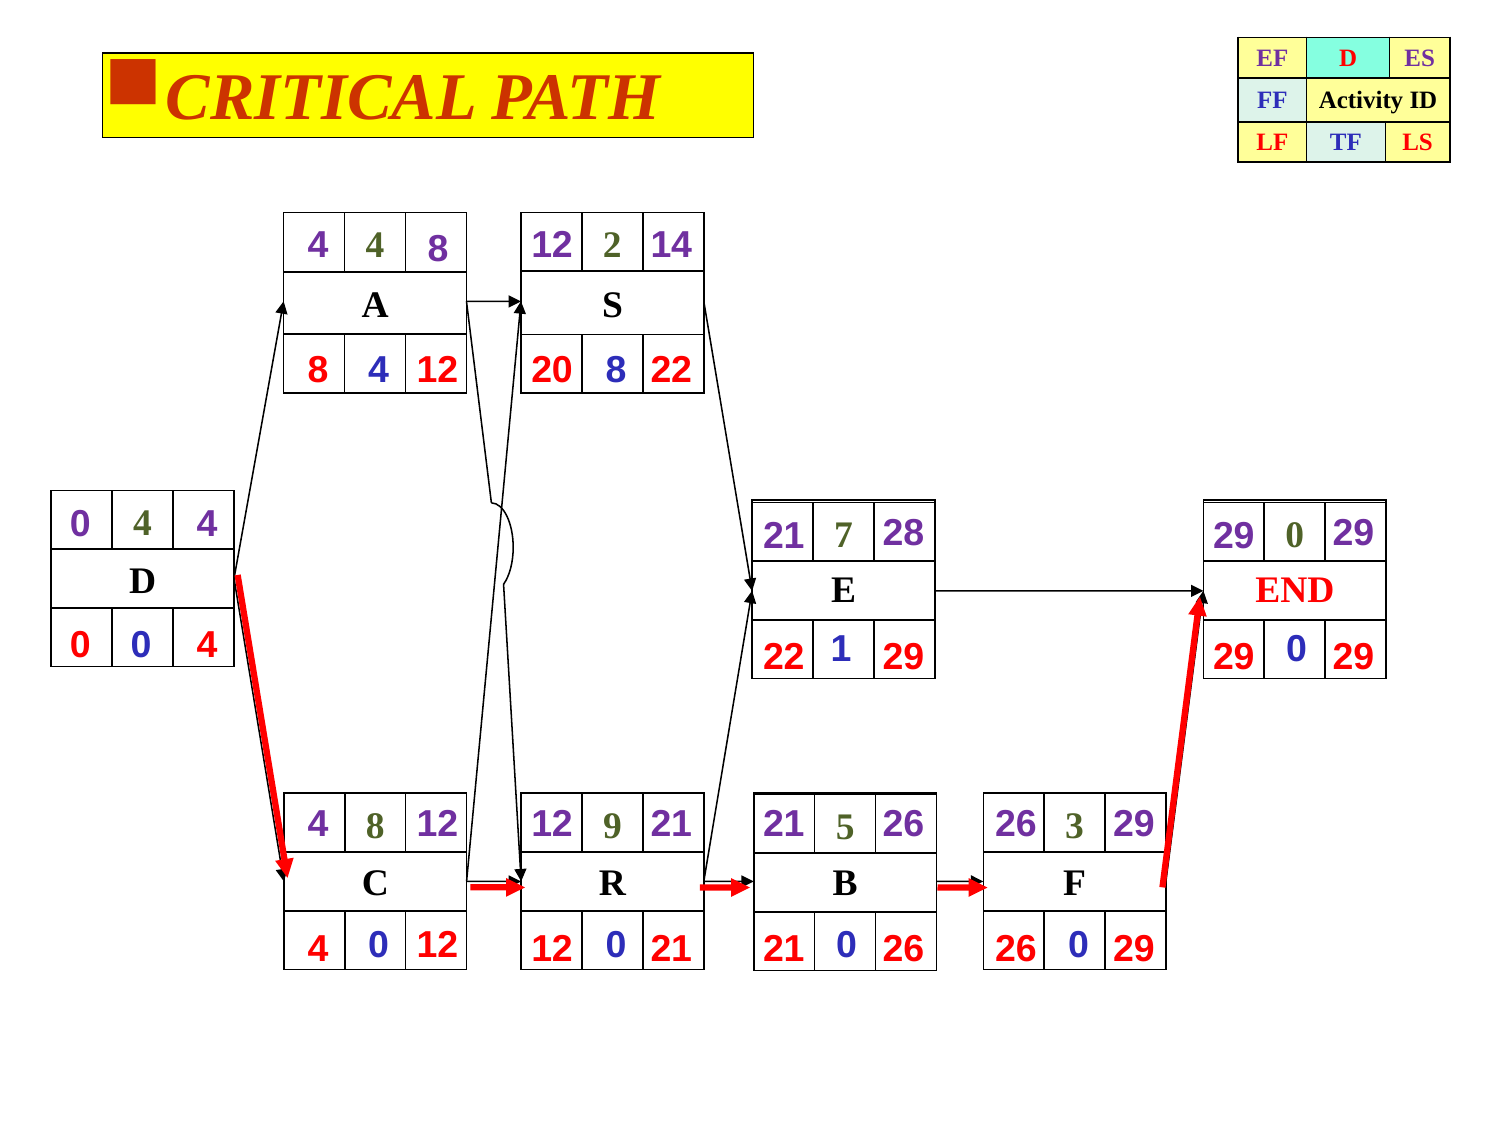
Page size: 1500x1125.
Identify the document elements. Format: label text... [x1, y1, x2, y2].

table_header EF [1239, 38, 1306, 77]
table_header D [1307, 38, 1389, 77]
table_cell LF [1239, 123, 1306, 161]
table_cell FF [1239, 79, 1306, 121]
table_cell LS [1386, 123, 1449, 161]
table_header ES [1390, 38, 1449, 77]
text_box CRITICAL PATH [102, 52, 754, 138]
table_cell Activity ID [1307, 79, 1449, 121]
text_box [237, 574, 1201, 888]
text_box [49, 212, 1395, 976]
table_cell TF [1307, 123, 1385, 161]
